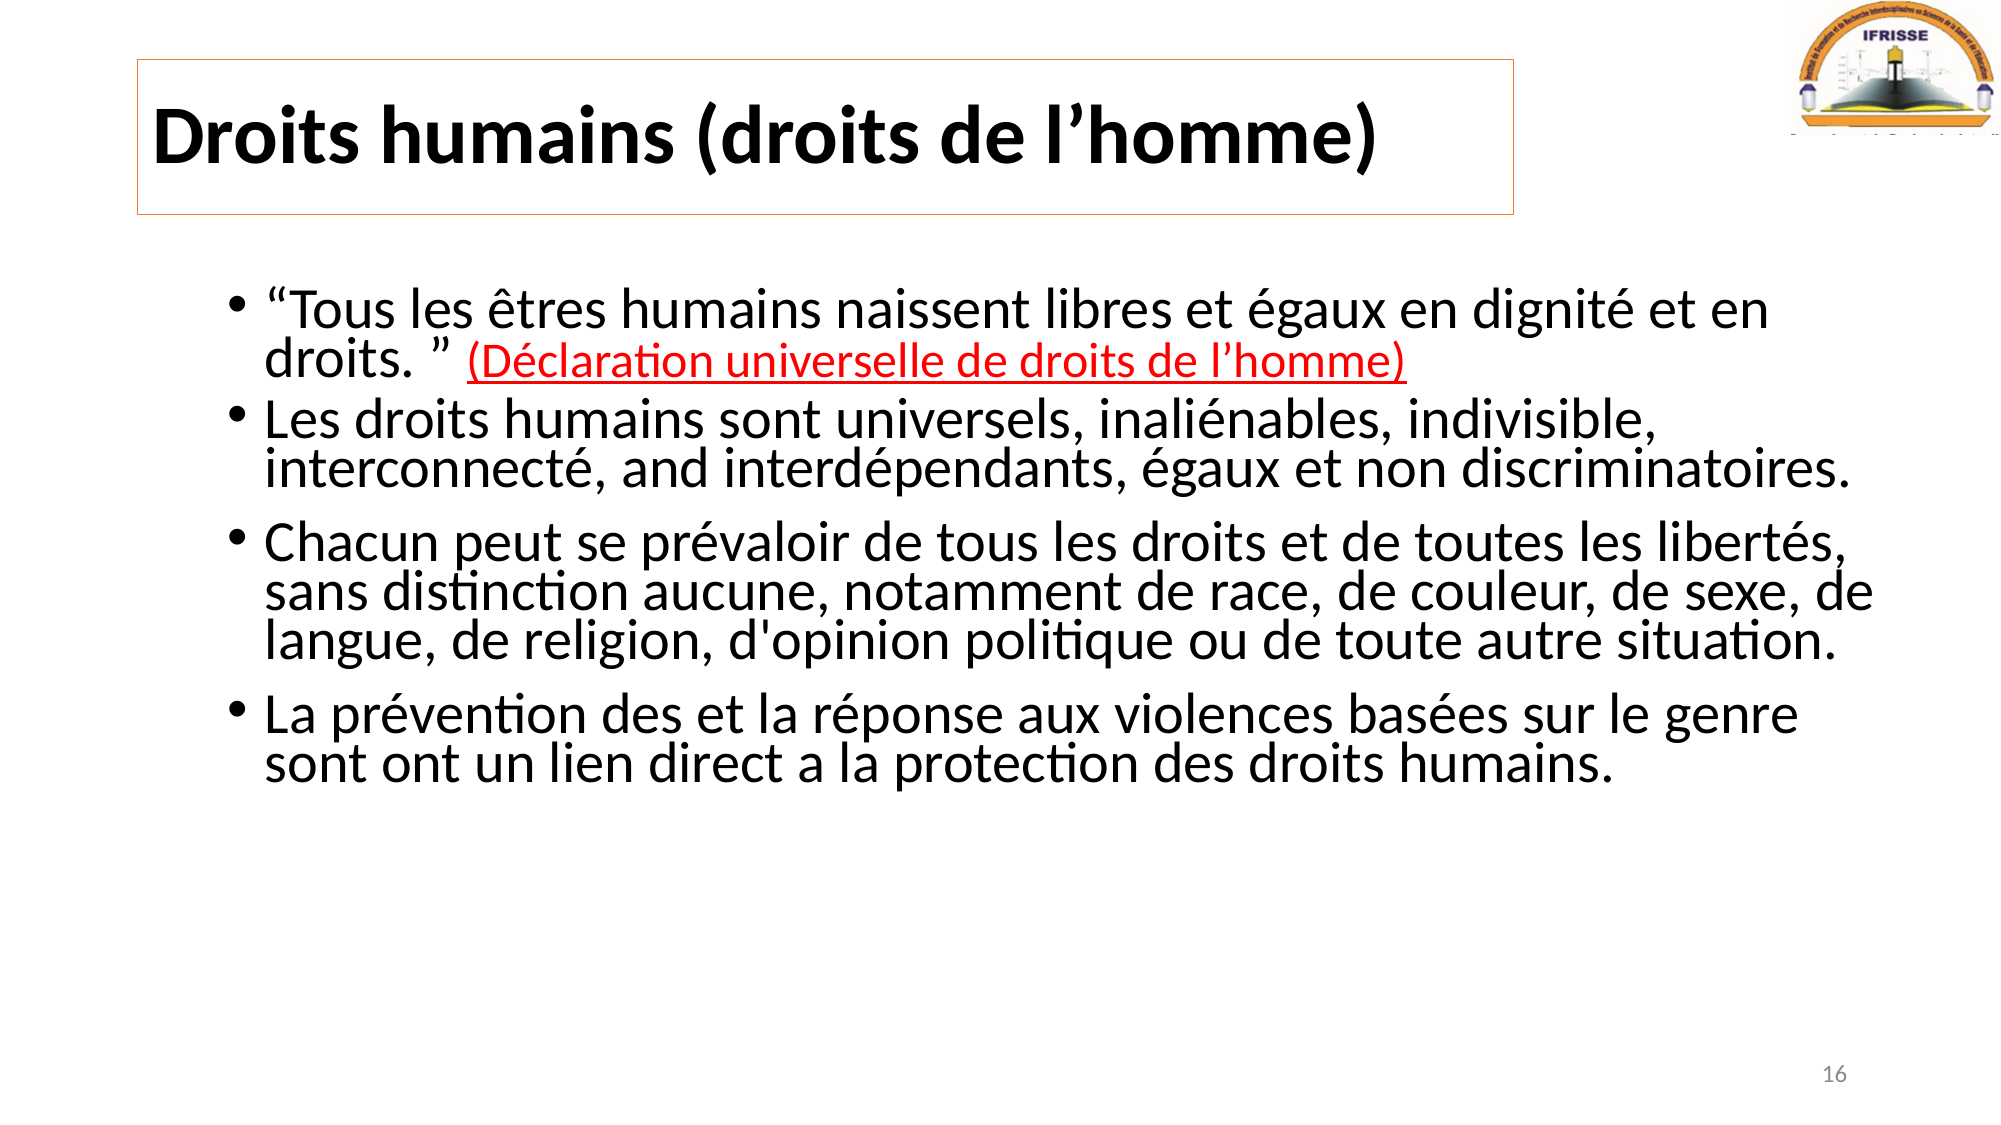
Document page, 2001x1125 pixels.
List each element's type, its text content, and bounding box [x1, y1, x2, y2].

text_box “Tous les êtres humains naissent libres et égaux en dignité et en droits. ” (Déclaration universelle de droits de l’homme) Les droits humains sont universels, inaliénables, indivisible, interconnecté, and interdépendants, égaux et non discriminatoires. Chacun peut se prévaloir de tous les droits et de toutes les libertés, sans distinction aucune, notamment de race, de couleur, de sexe, de langue, de religion, d'opinion politique ou de toute autre situation. La prévention des et la réponse aux violences basées sur le genre sont ont un lien direct a la protection des droits humains. [137, 281, 1897, 946]
slide_number 16 [1412, 1042, 1863, 1103]
picture [1791, 0, 2000, 135]
title Droits humains (droits de l’homme) [137, 59, 1514, 215]
